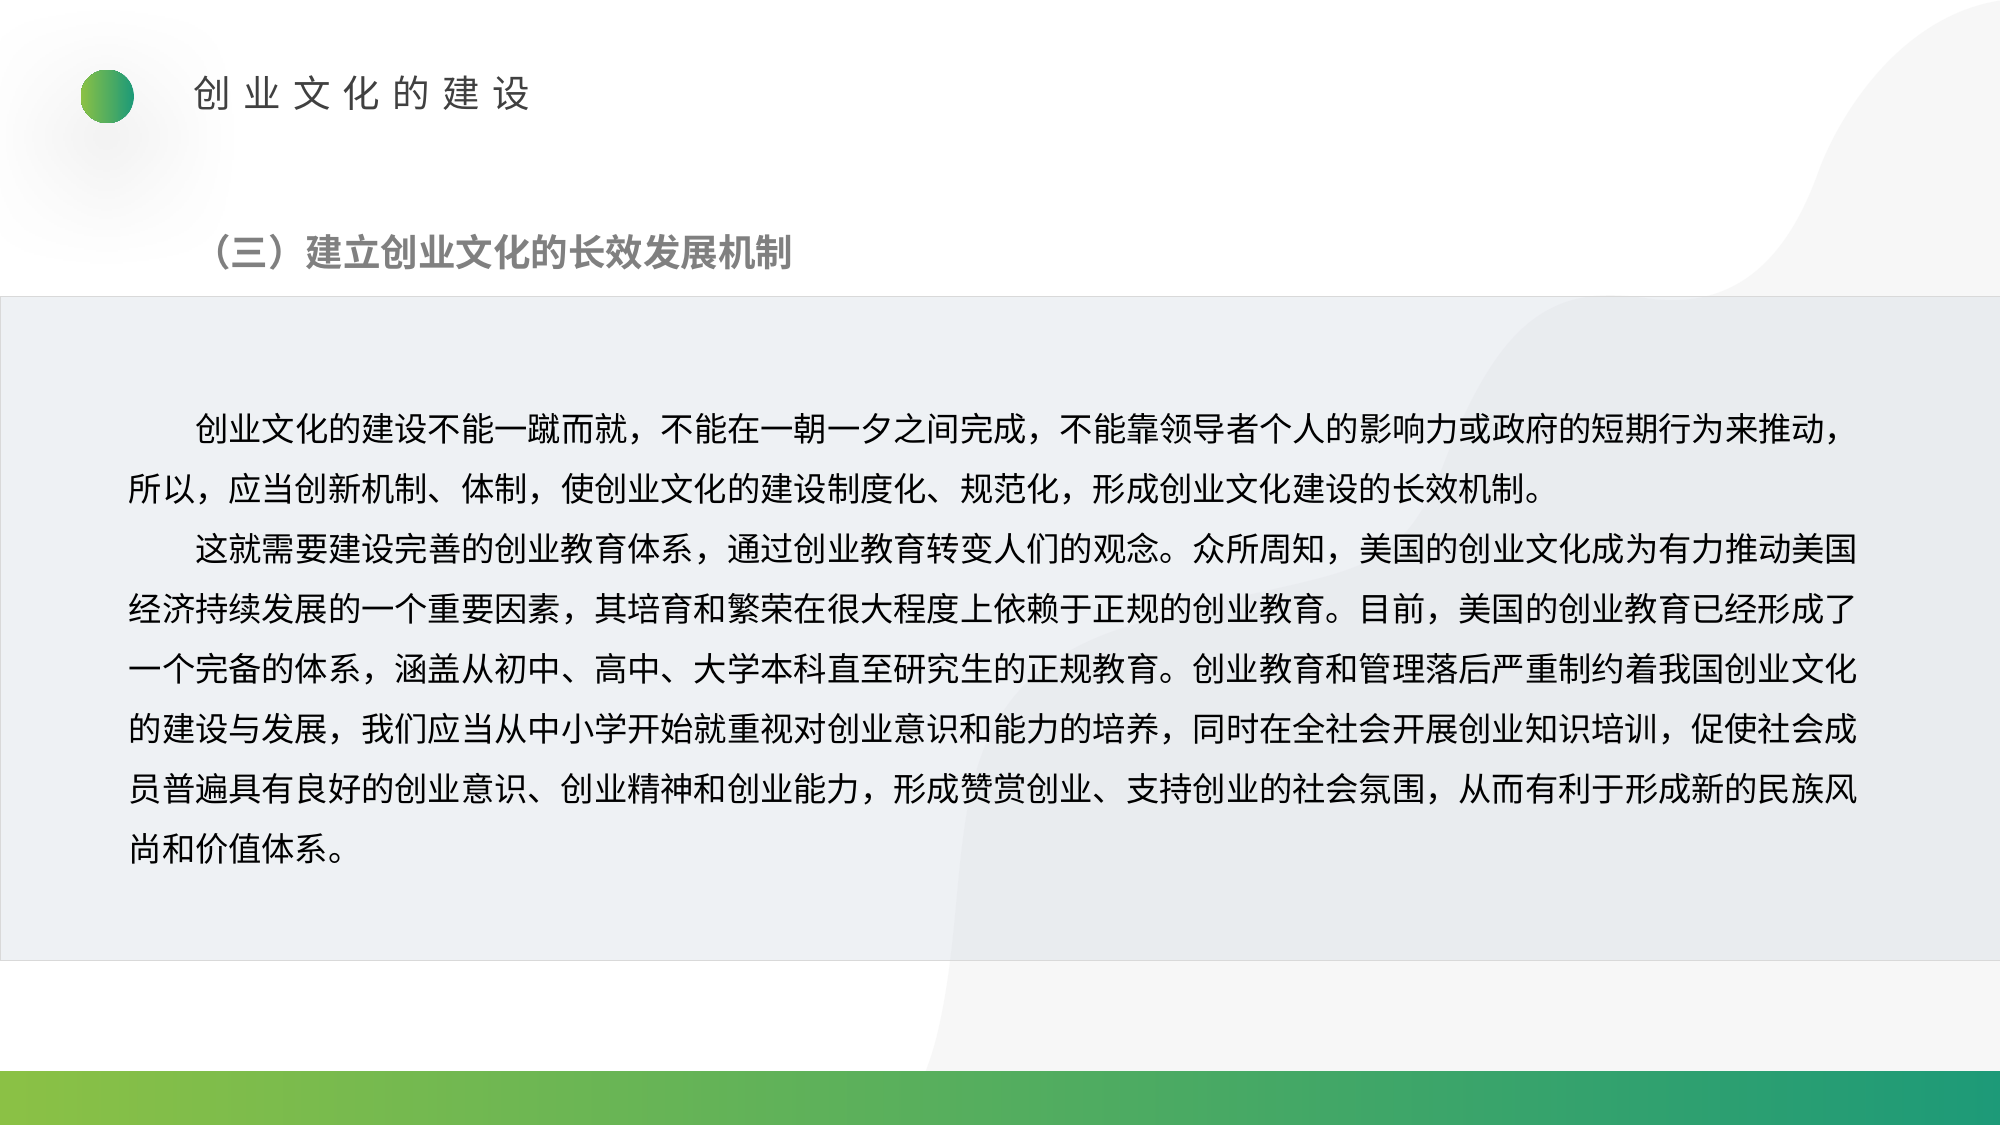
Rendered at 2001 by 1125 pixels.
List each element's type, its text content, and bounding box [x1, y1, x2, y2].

text_box 创业文化的建设 [178, 62, 1480, 123]
text_box 创业文化的建设不能一蹴而就，不能在一朝一夕之间完成，不能靠领导者个人的影响力或政府的短期行为来推动，所以，应当创新机制、体制，使创业文化的建设制度化、规范化，形成创业文化建设的长效机制。 这就需要建设完善的创业教育体系，通过创业教育转变人们的观念。众所周知，美国的创业文化成为有力推动美国经济持续发展的一个重要因素，其培育和繁荣在很大程度上依赖于正规的创业教育。目前，美国的创业教育已经形成了一个完备的体系，涵盖从初中、高中、大学本科直至研究生的正规教育。创业教育和管理落后严重制约着我国创业文化的建设与发展，我们应当从中小学开始就重视对创业意识和能力的培养，同时在全社会开展创业知识培训，促使社会成员普遍具有良好的创业意识、创业精神和创业能力，形成赞赏创业、支持创业的社会氛围，从而有利于形成新的民族风尚和价值体系。 [113, 381, 1886, 876]
text_box （三）建立创业文化的长效发展机制 [178, 221, 1006, 282]
text_box [0, 295, 2000, 961]
